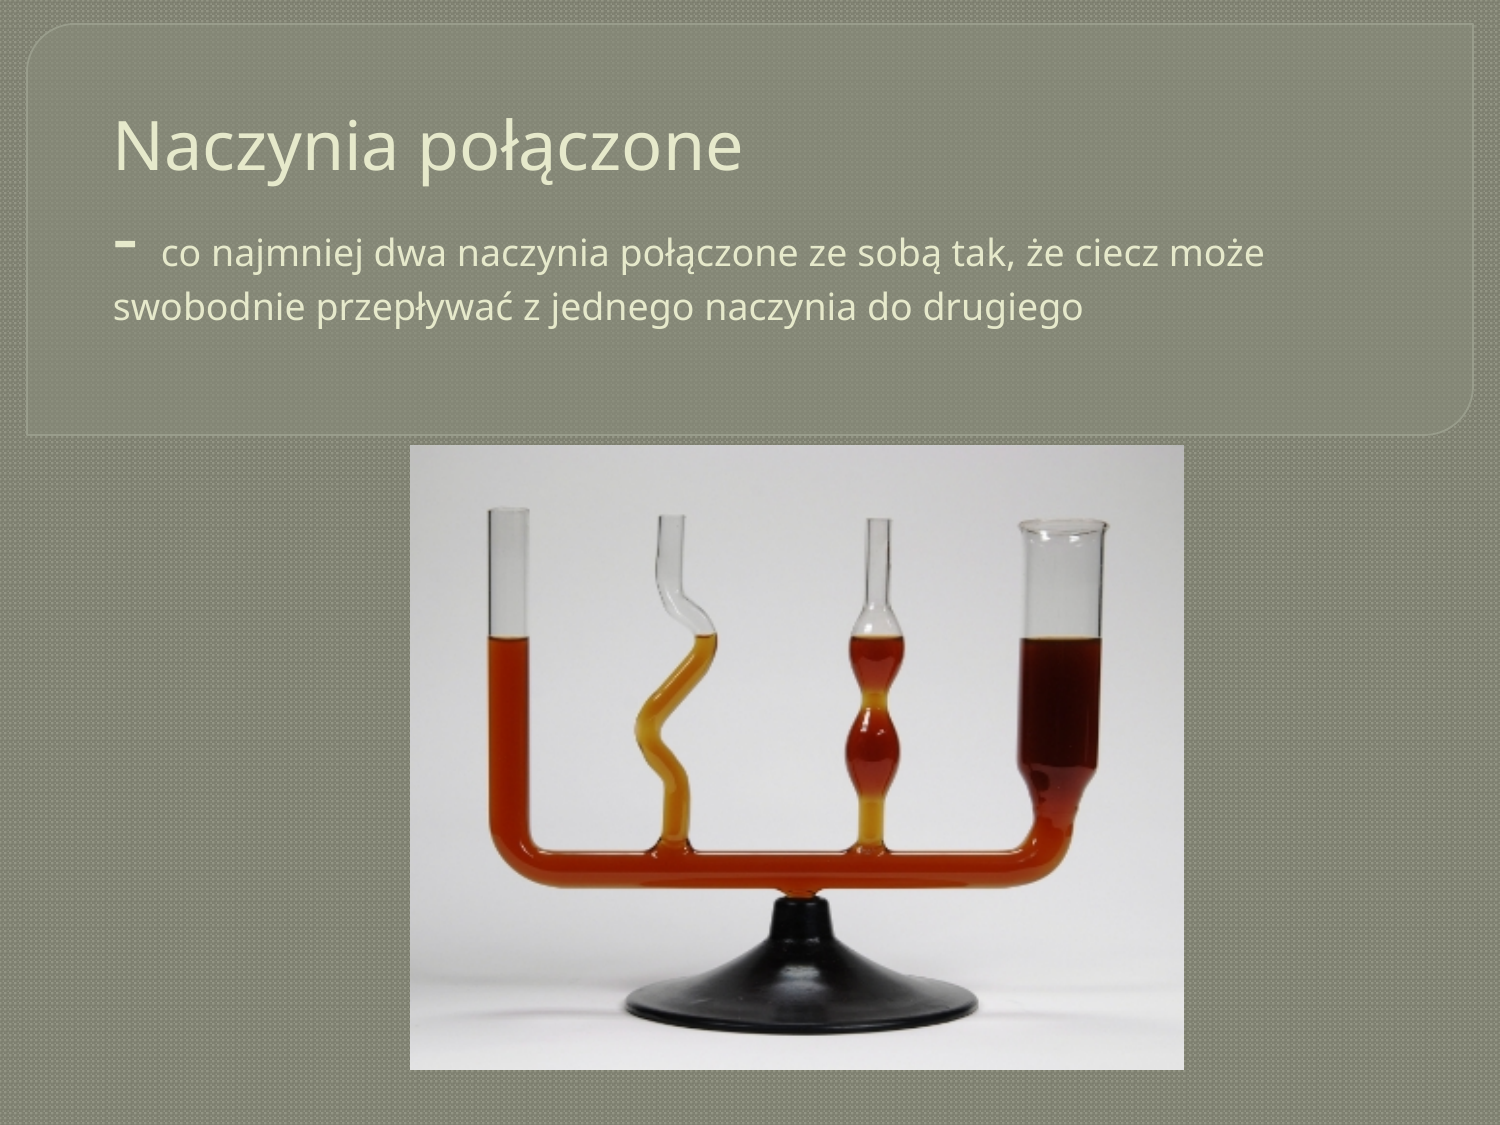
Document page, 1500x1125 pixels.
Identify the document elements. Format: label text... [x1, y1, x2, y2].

picture [409, 445, 1184, 1070]
title Naczynia połączone - co najmniej dwa naczynia połączone ze sobą tak, że ciecz może swobodnie przepływać z jednego naczynia do drugiego [105, 93, 1381, 335]
